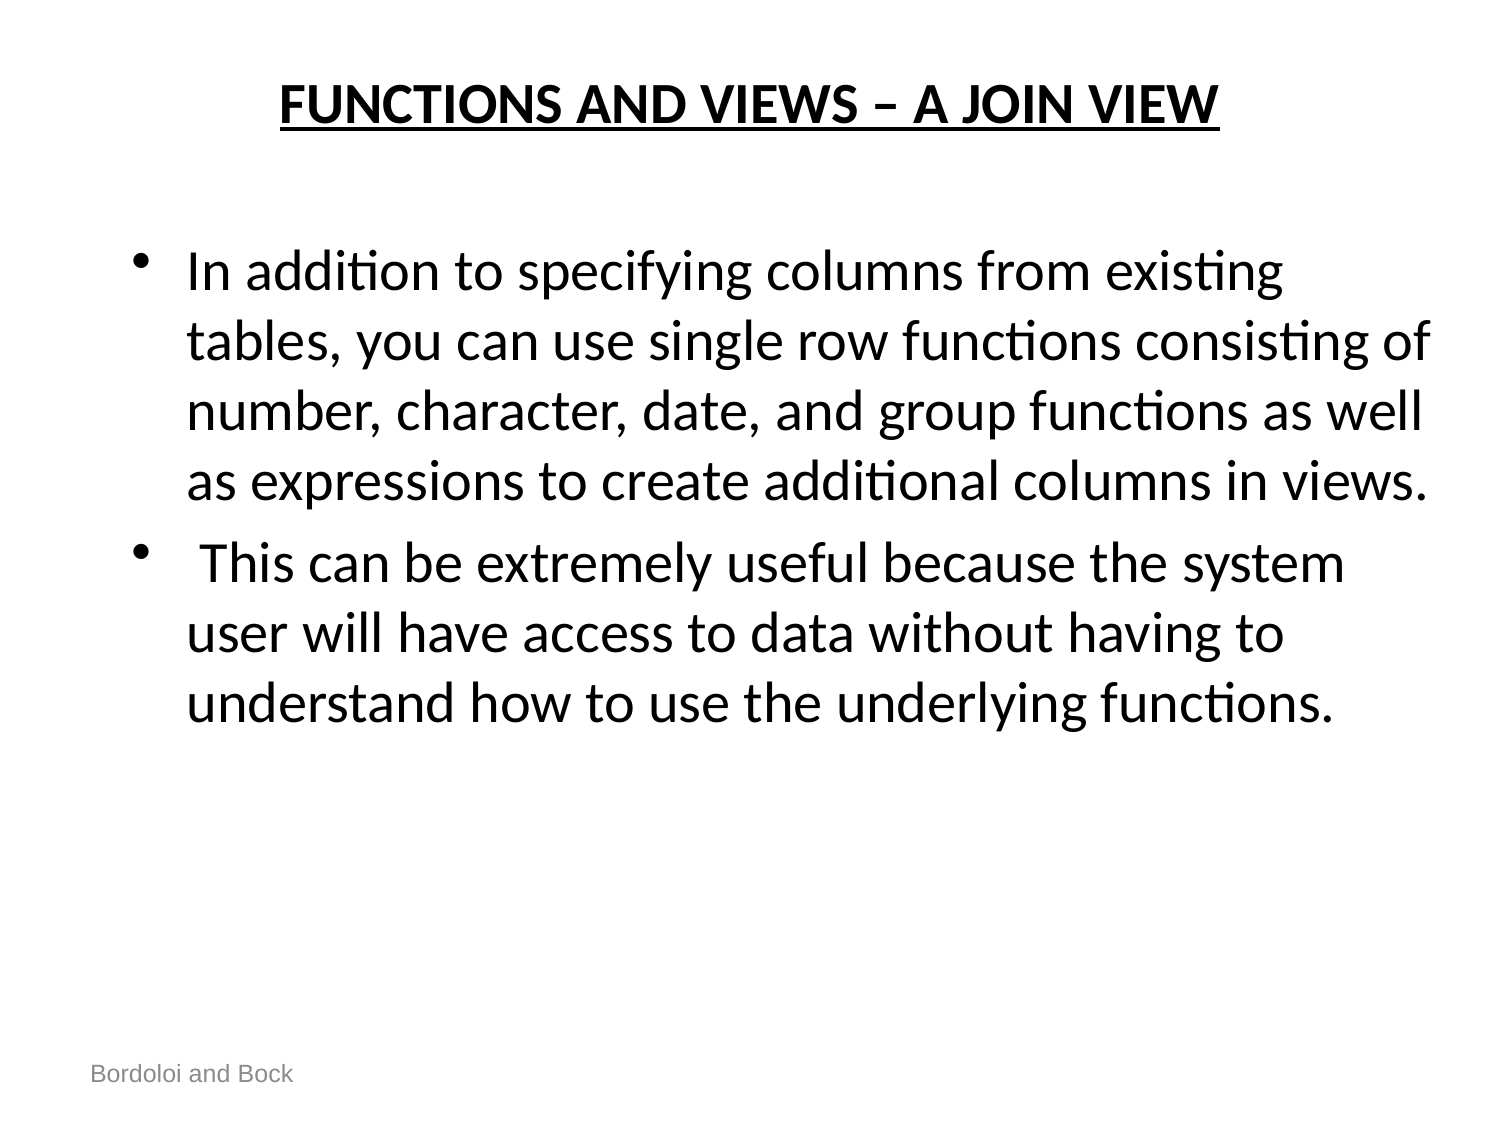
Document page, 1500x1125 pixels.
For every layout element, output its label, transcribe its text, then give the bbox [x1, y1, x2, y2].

list In addition to specifying columns from existing tables, you can use single row functions consisting of number, character, date, and group functions as well as expressions to create additional columns in views. This can be extremely useful because the system user will have access to data without having to understand how to use the underlying functions. [50, 224, 1450, 1000]
slide_number Bordoloi and Bock [75, 1042, 425, 1103]
title FUNCTIONS AND VIEWS – A JOIN VIEW [112, 24, 1388, 175]
